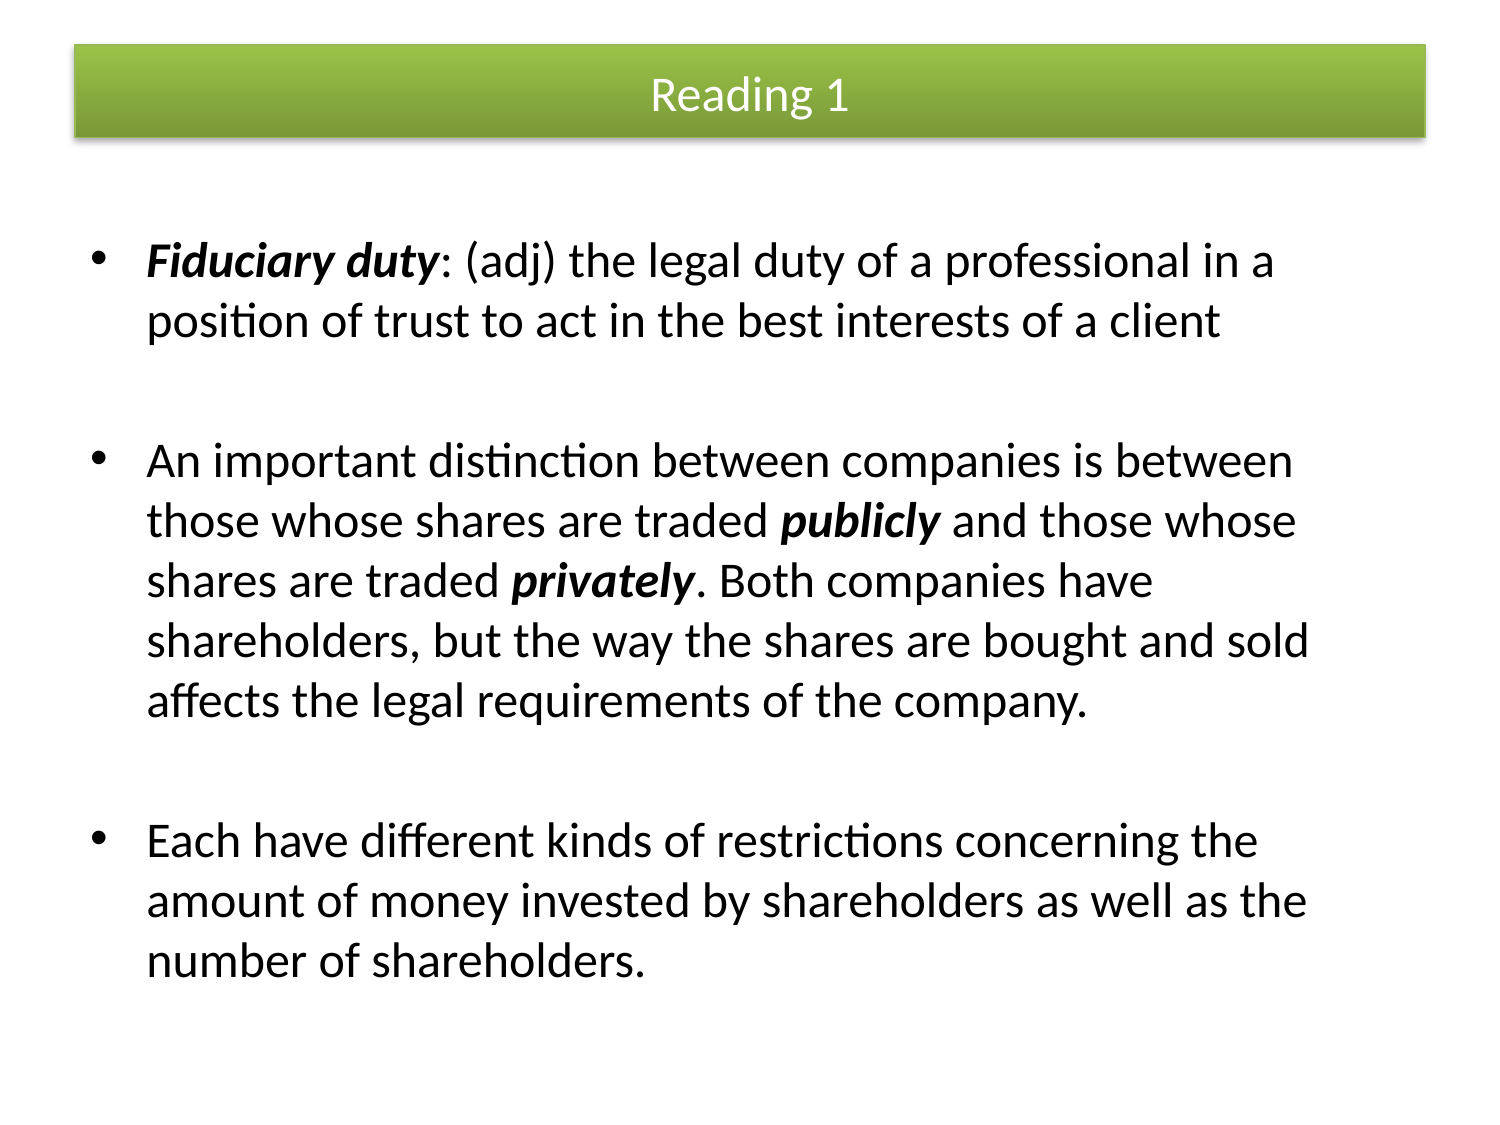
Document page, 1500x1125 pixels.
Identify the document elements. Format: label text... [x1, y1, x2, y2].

list Fiduciary duty: (adj) the legal duty of a professional in a position of trust to act in the best interests of a client An important distinction between companies is between those whose shares are traded publicly and those whose shares are traded privately. Both companies have shareholders, but the way the shares are bought and sold affects the legal requirements of the company. Each have different kinds of restrictions concerning the amount of money invested by shareholders as well as the number of shareholders. [75, 149, 1425, 1005]
title Reading 1 [74, 44, 1426, 138]
